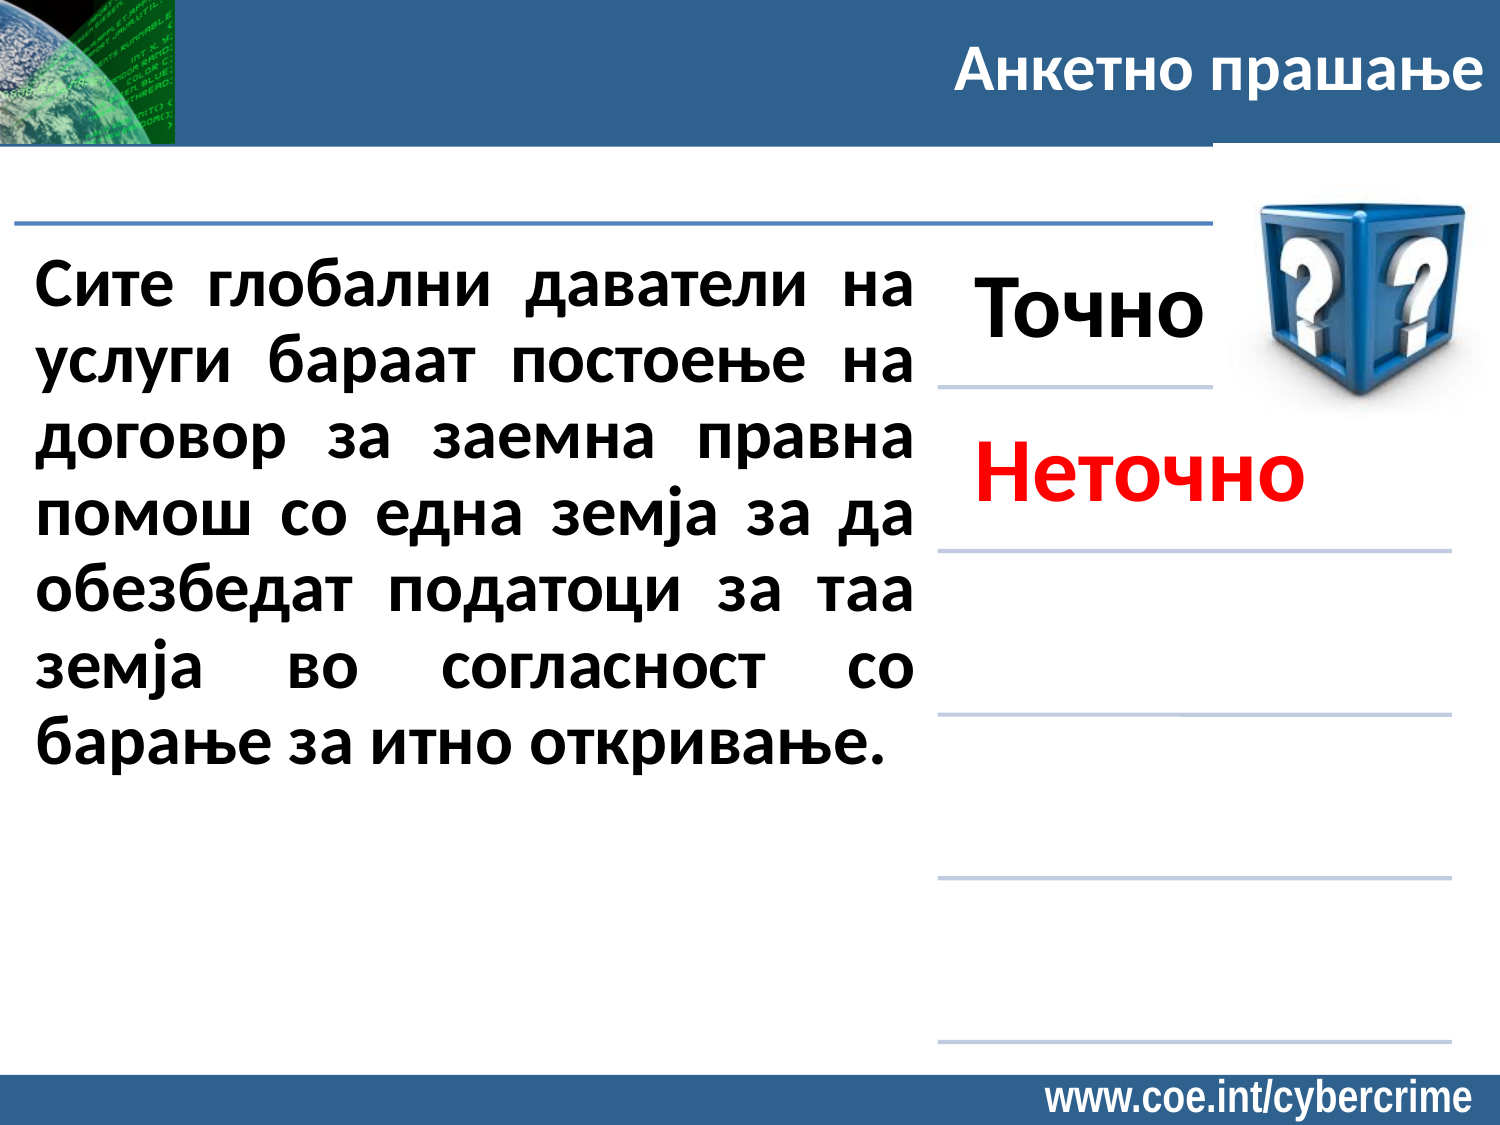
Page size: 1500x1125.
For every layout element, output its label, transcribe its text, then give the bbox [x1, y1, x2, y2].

picture [1212, 142, 1500, 434]
text_box www.coe.int/cybercrime [1030, 1059, 1500, 1125]
picture [0, 0, 175, 144]
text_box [14, 222, 1454, 1053]
text_box [0, 1073, 1030, 1125]
text_box Анкетно прашање [177, 0, 1500, 149]
